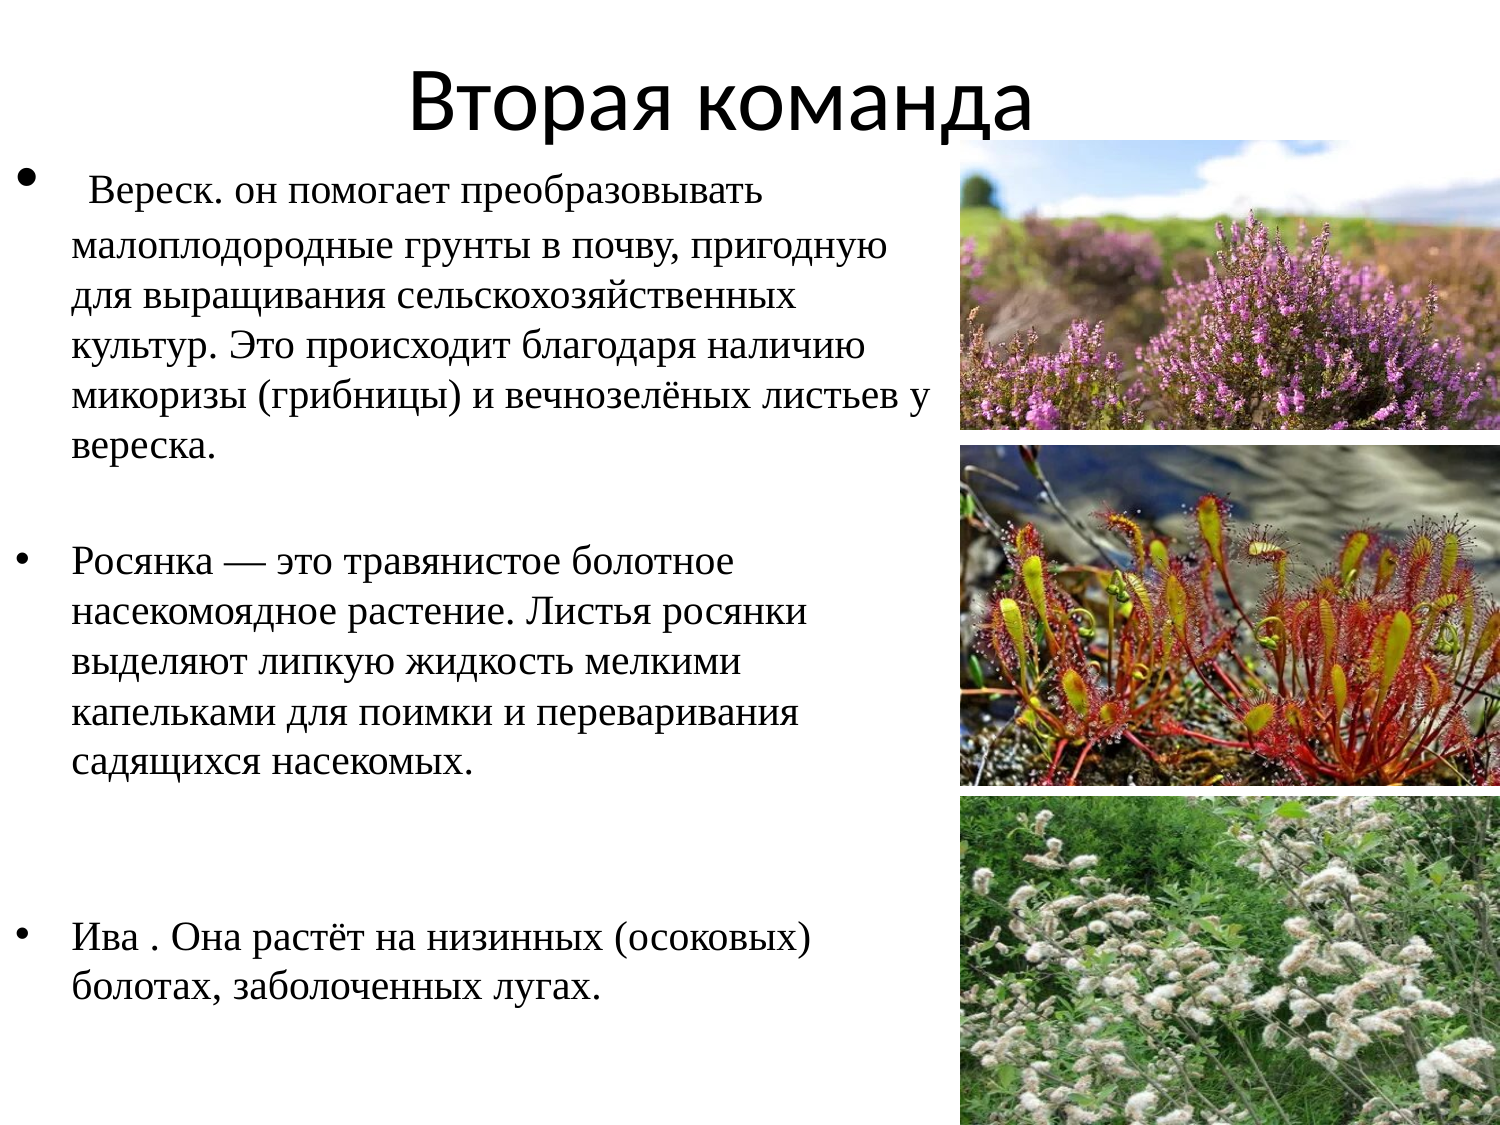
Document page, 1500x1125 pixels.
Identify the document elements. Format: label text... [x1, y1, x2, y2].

list Вереск. он помогает преобразовывать малоплодородные грунты в почву, пригодную для выращивания сельскохозяйственных культур. Это происходит благодаря наличию микоризы (грибницы) и вечнозелёных листьев у вереска. Росянка — это травянистое болотное насекомоядное растение. Листья росянки выделяют липкую жидкость мелкими капельками для поимки и переваривания садящихся насекомых. Ива . Она растёт на низинных (осоковых) болотах, заболоченных лугах. [0, 128, 961, 1125]
title Вторая команда [46, 0, 1397, 139]
picture [960, 140, 1500, 430]
picture [960, 445, 1500, 786]
picture [960, 796, 1500, 1125]
